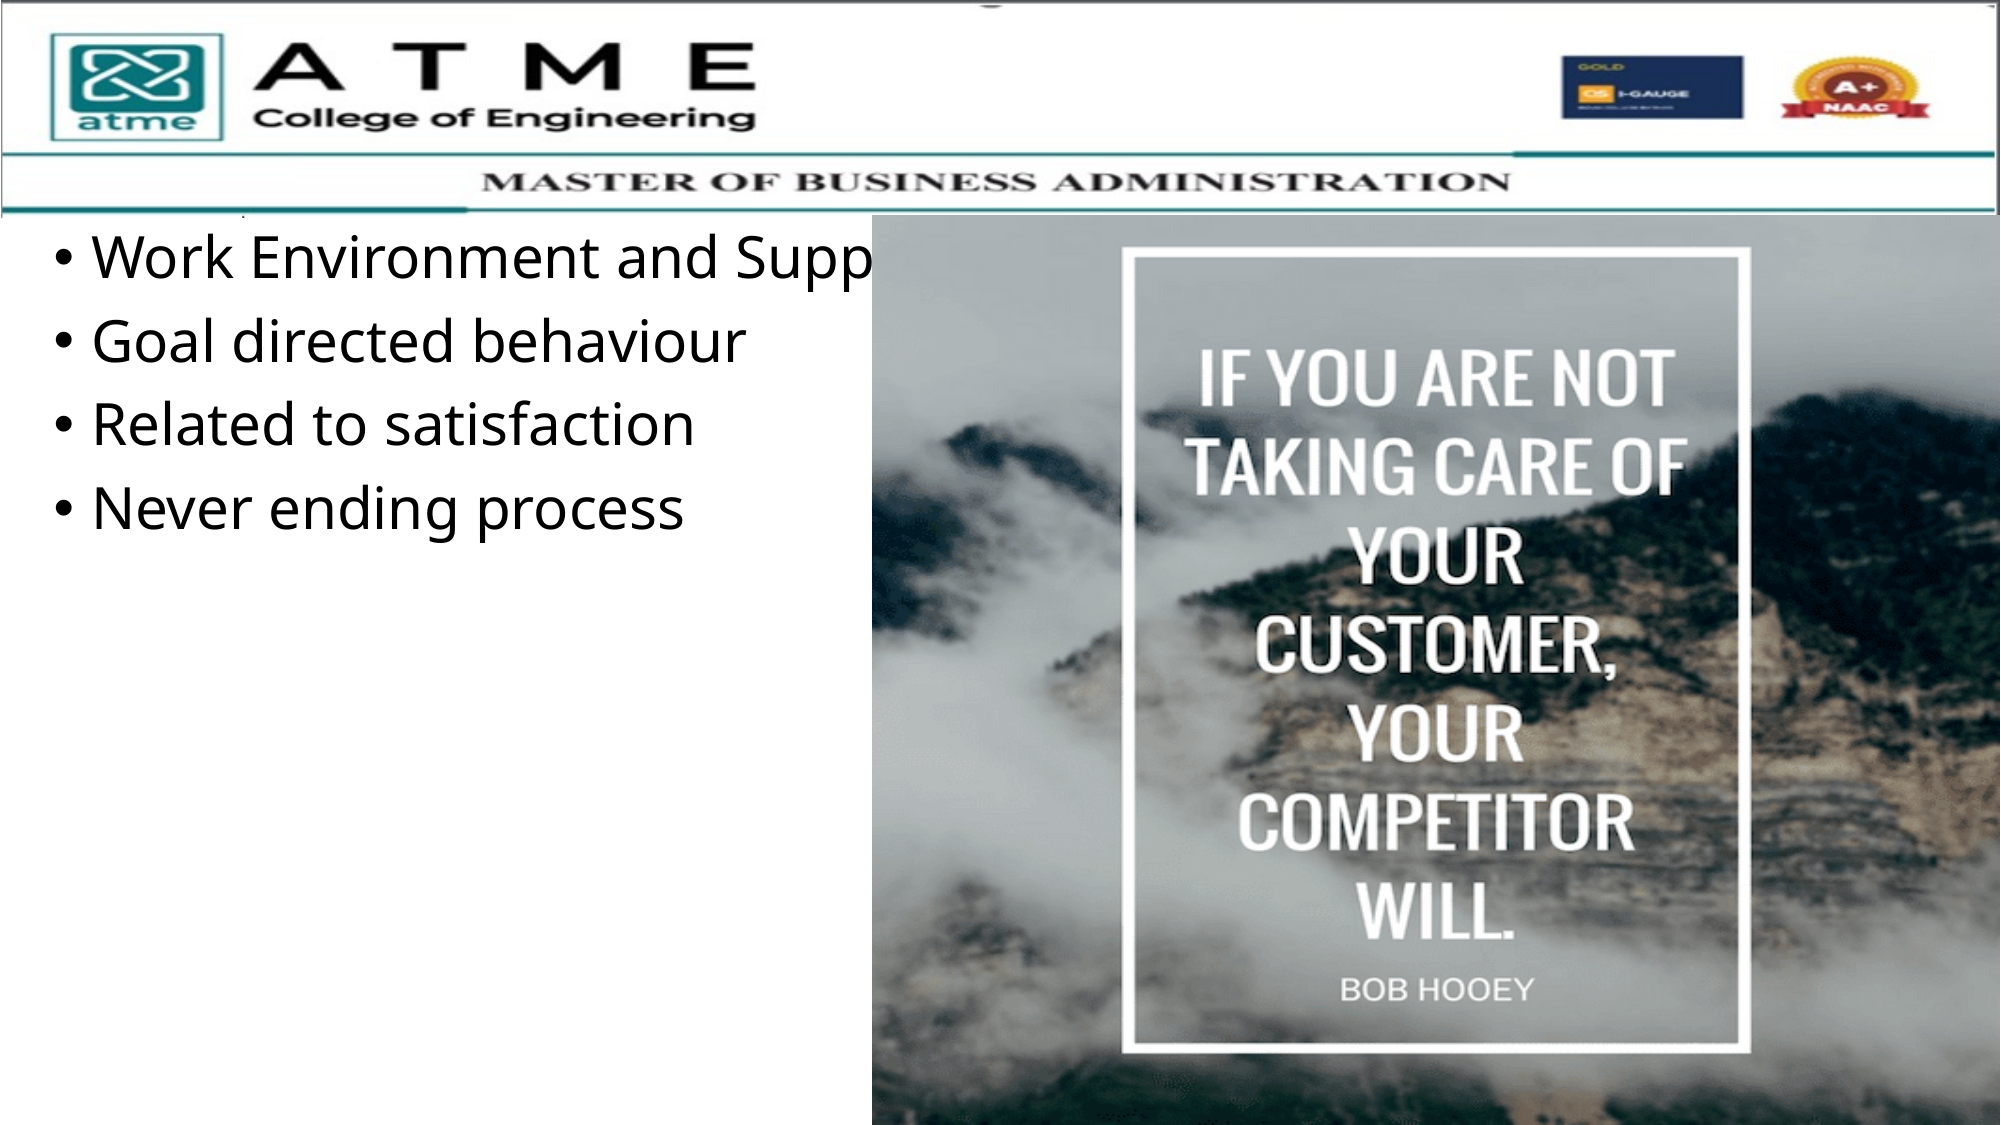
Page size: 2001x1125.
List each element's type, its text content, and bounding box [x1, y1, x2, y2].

list Work Environment and Support Goal directed behaviour Related to satisfaction Never ending process [38, 220, 872, 1091]
picture [1, 0, 2000, 1125]
